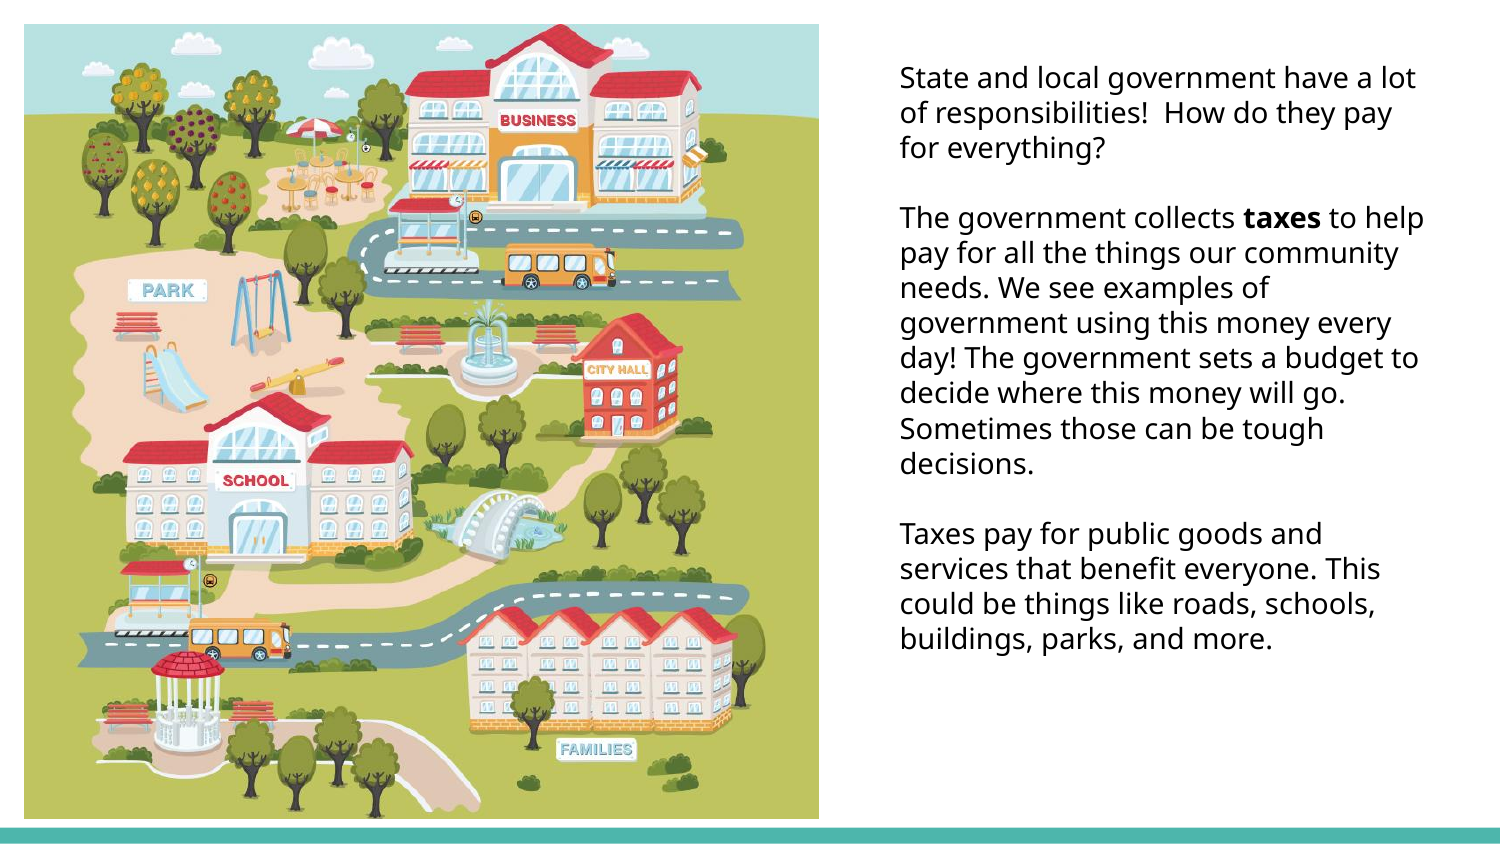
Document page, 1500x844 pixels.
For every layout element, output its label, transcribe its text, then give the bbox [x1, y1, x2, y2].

list State and local government have a lot of responsibilities! How do they pay for everything? The government collects taxes to help pay for all the things our community needs. We see examples of government using this money every day! The government sets a budget to decide where this money will go. Sometimes those can be tough decisions. Taxes pay for public goods and services that benefit everyone. This could be things like roads, schools, buildings, parks, and more. [884, 44, 1449, 725]
picture [24, 24, 819, 819]
